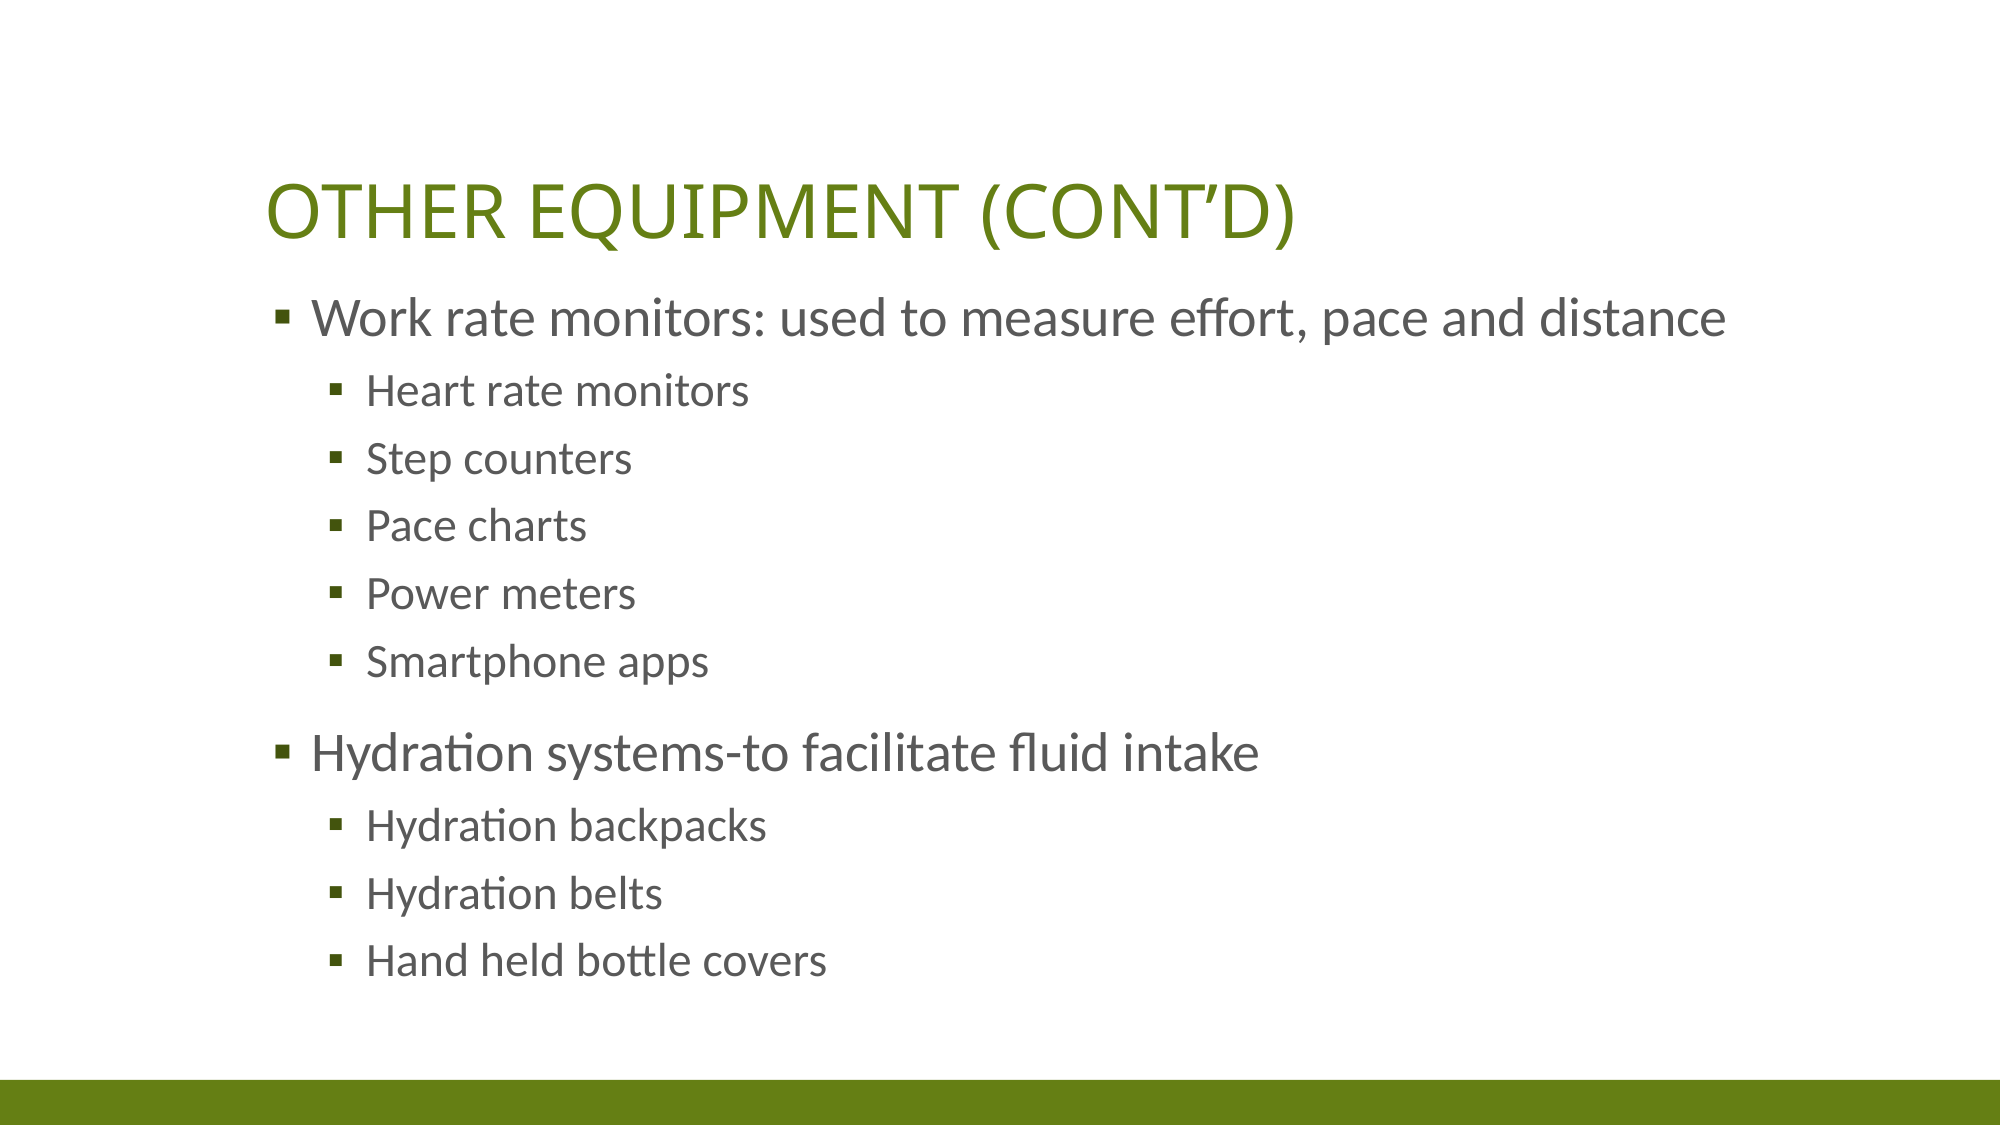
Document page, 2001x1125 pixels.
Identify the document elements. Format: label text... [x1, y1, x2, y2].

title Other Equipment (cont’d) [249, 75, 1750, 263]
list Work rate monitors: used to measure effort, pace and distance Heart rate monitors Step counters Pace charts Power meters Smartphone apps Hydration systems-to facilitate fluid intake Hydration backpacks Hydration belts Hand held bottle covers [249, 281, 1750, 1013]
